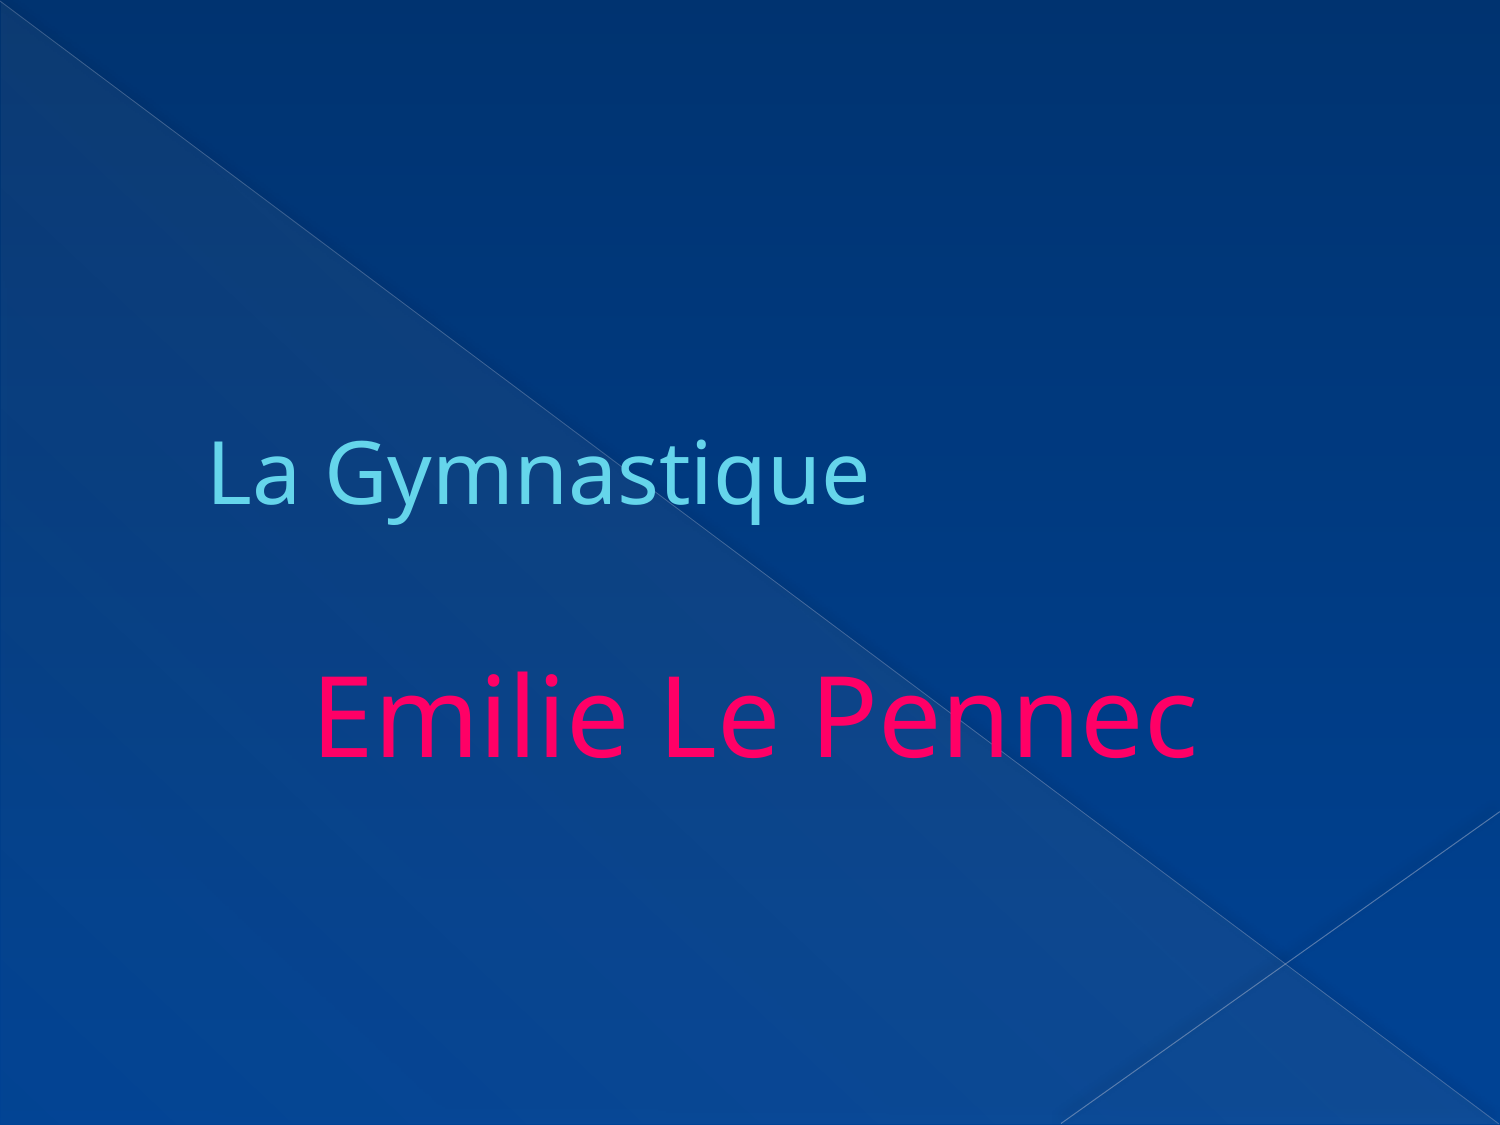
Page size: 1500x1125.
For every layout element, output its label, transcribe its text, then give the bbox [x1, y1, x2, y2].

subtitle Emilie Le Pennec [224, 637, 1276, 926]
title La Gymnastique [112, 349, 1388, 591]
